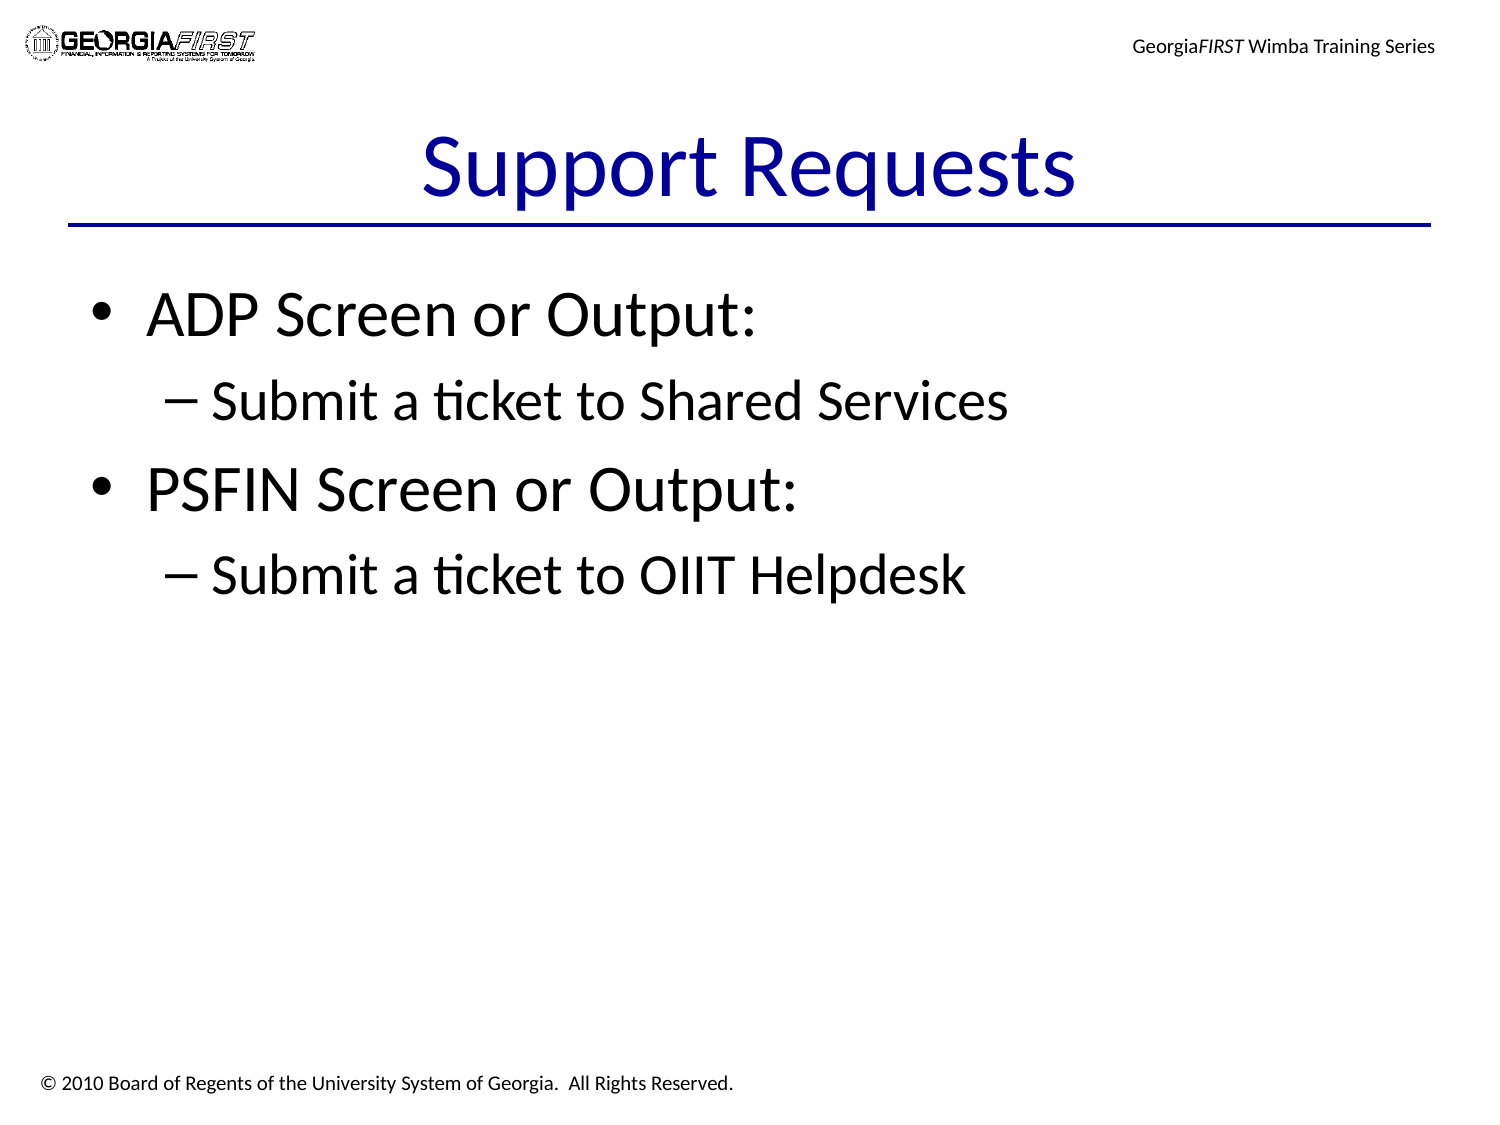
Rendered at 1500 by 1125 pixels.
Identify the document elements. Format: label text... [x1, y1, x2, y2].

title Support Requests [75, 87, 1425, 233]
picture [24, 24, 255, 63]
list ADP Screen or Output: Submit a ticket to Shared Services PSFIN Screen or Output: Submit a ticket to OIIT Helpdesk [75, 262, 1425, 1005]
